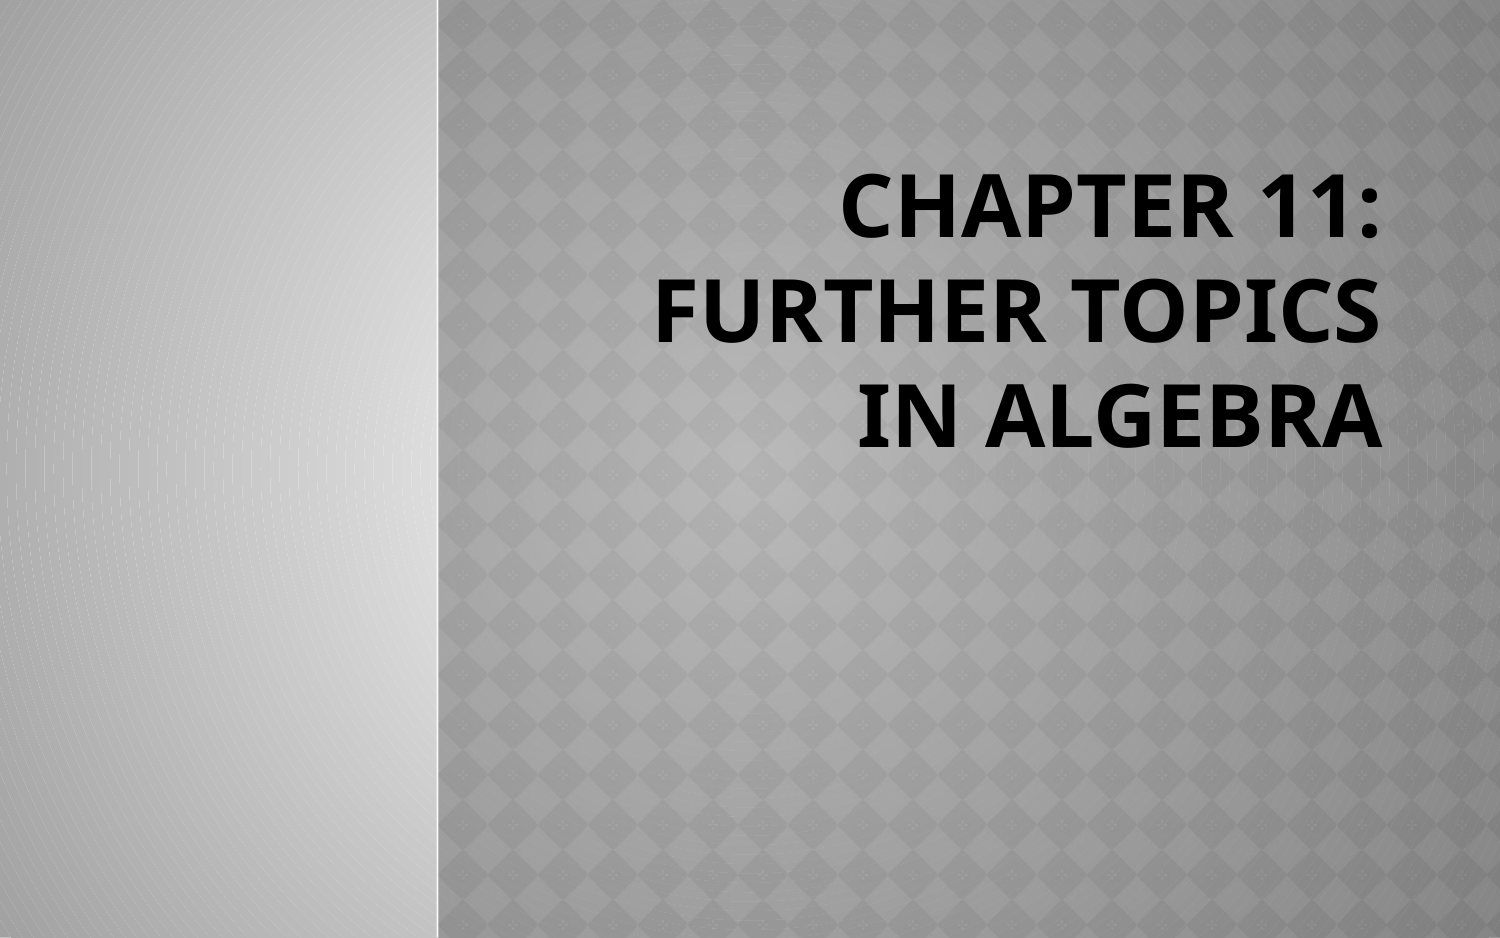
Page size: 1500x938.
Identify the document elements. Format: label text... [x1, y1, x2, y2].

title Chapter 11: Further Topics in Algebra [552, 72, 1390, 465]
